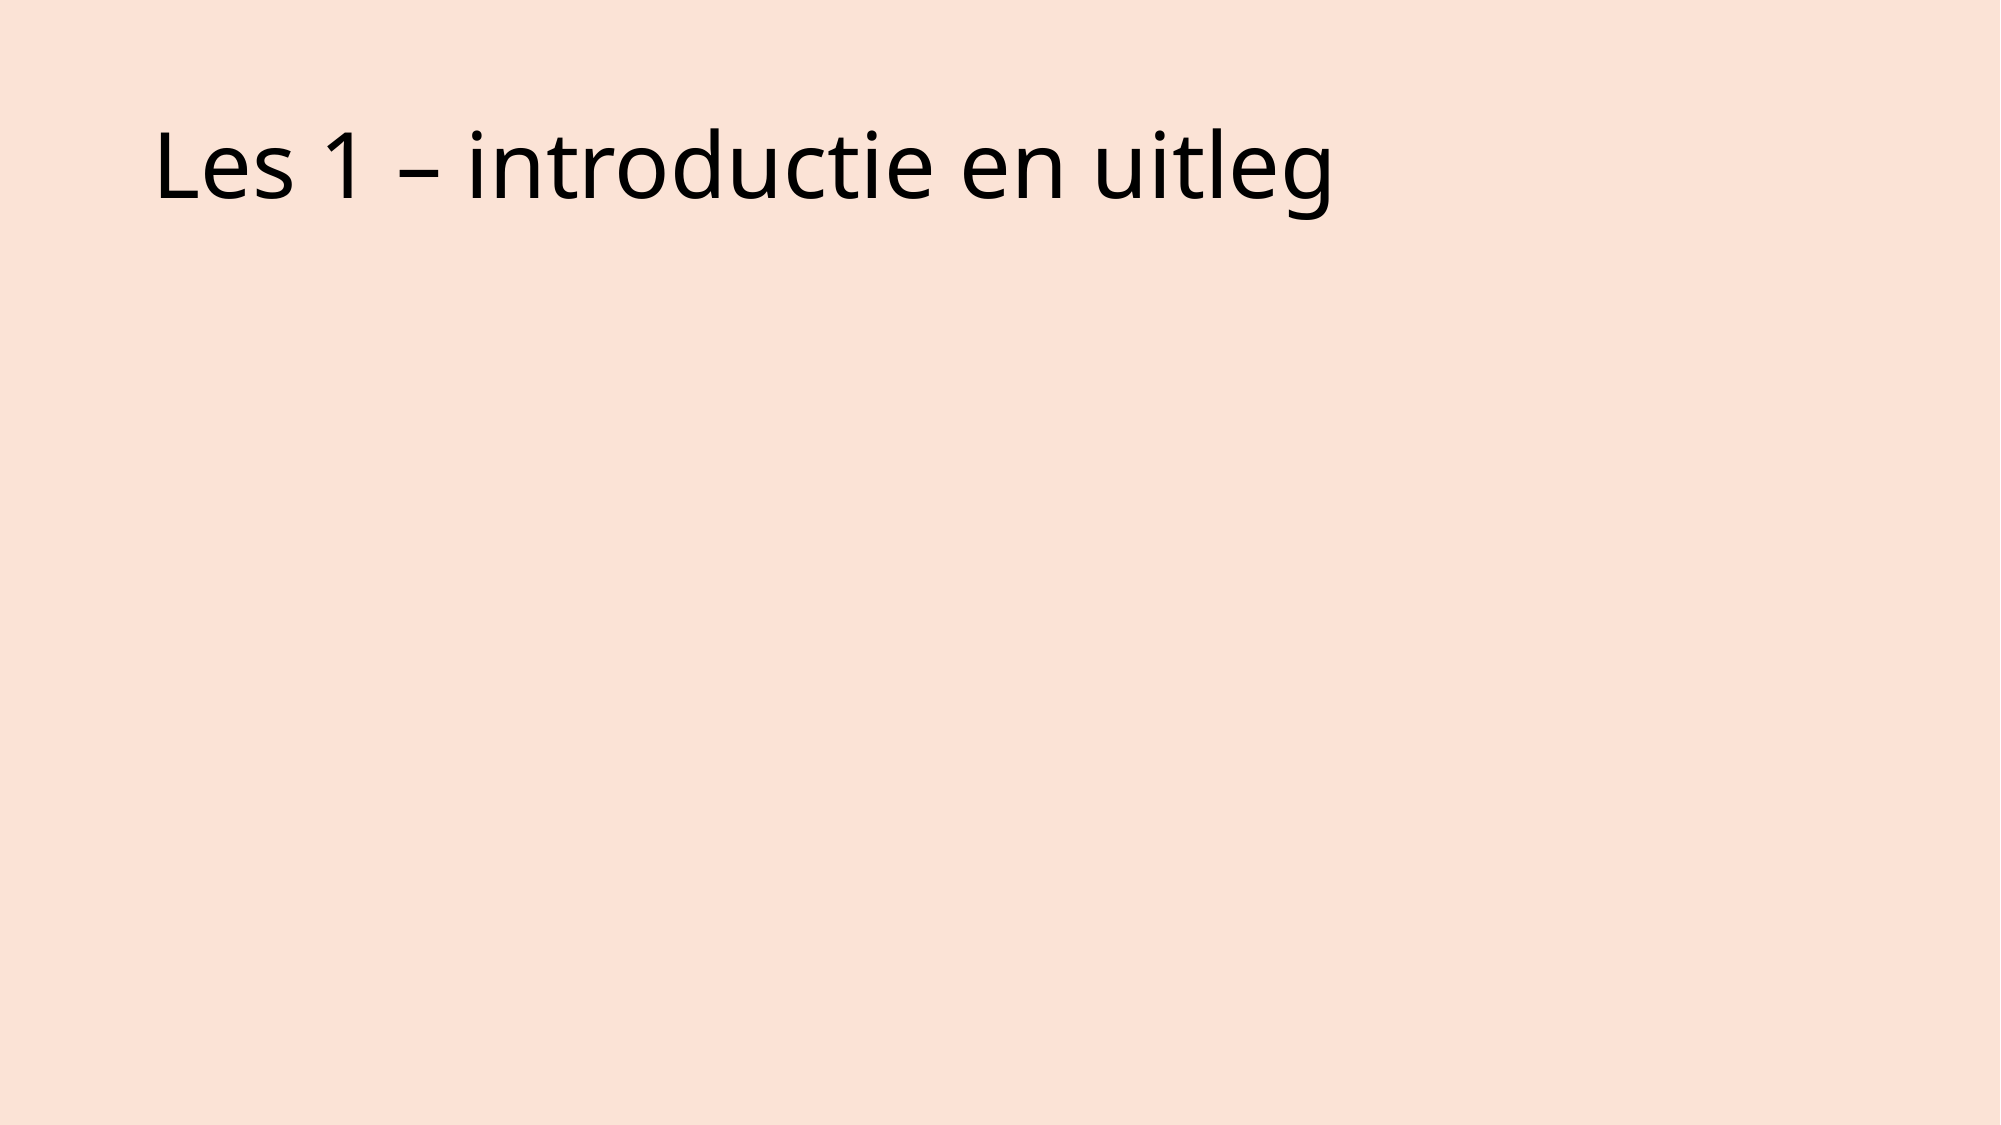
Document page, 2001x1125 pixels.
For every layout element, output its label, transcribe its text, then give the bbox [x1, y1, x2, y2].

title Les 1 – introductie en uitleg [137, 59, 1863, 278]
